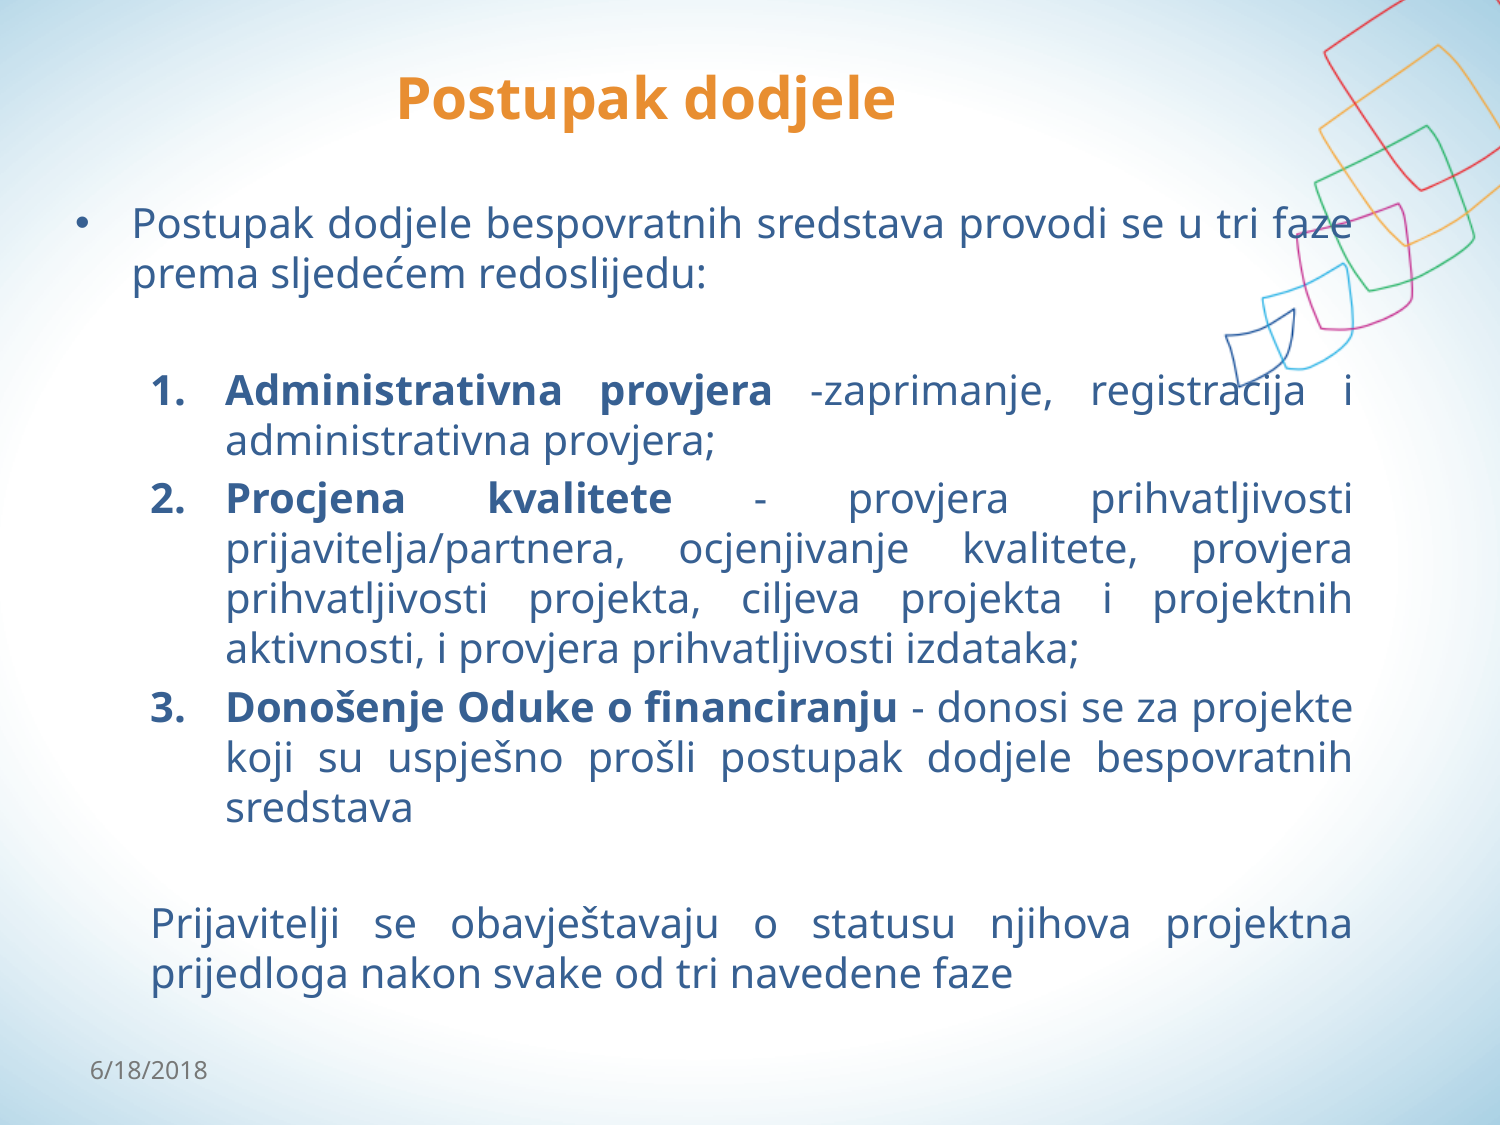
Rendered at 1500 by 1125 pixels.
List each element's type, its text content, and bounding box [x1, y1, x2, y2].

title Postupak dodjele [60, 2, 1248, 190]
text_box Postupak dodjele bespovratnih sredstava provodi se u tri faze prema sljedećem redoslijedu: Administrativna provjera -zaprimanje, registracija i administrativna provjera; Procjena kvalitete - provjera prihvatljivosti prijavitelja/partnera, ocjenjivanje kvalitete, provjera prihvatljivosti projekta, ciljeva projekta i projektnih aktivnosti, i provjera prihvatljivosti izdataka; Donošenje Oduke o financiranju - donosi se za projekte koji su uspješno prošli postupak dodjele bespovratnih sredstava Prijavitelji se obavještavaju o statusu njihova projektna prijedloga nakon svake od tri navedene faze [60, 189, 1369, 975]
